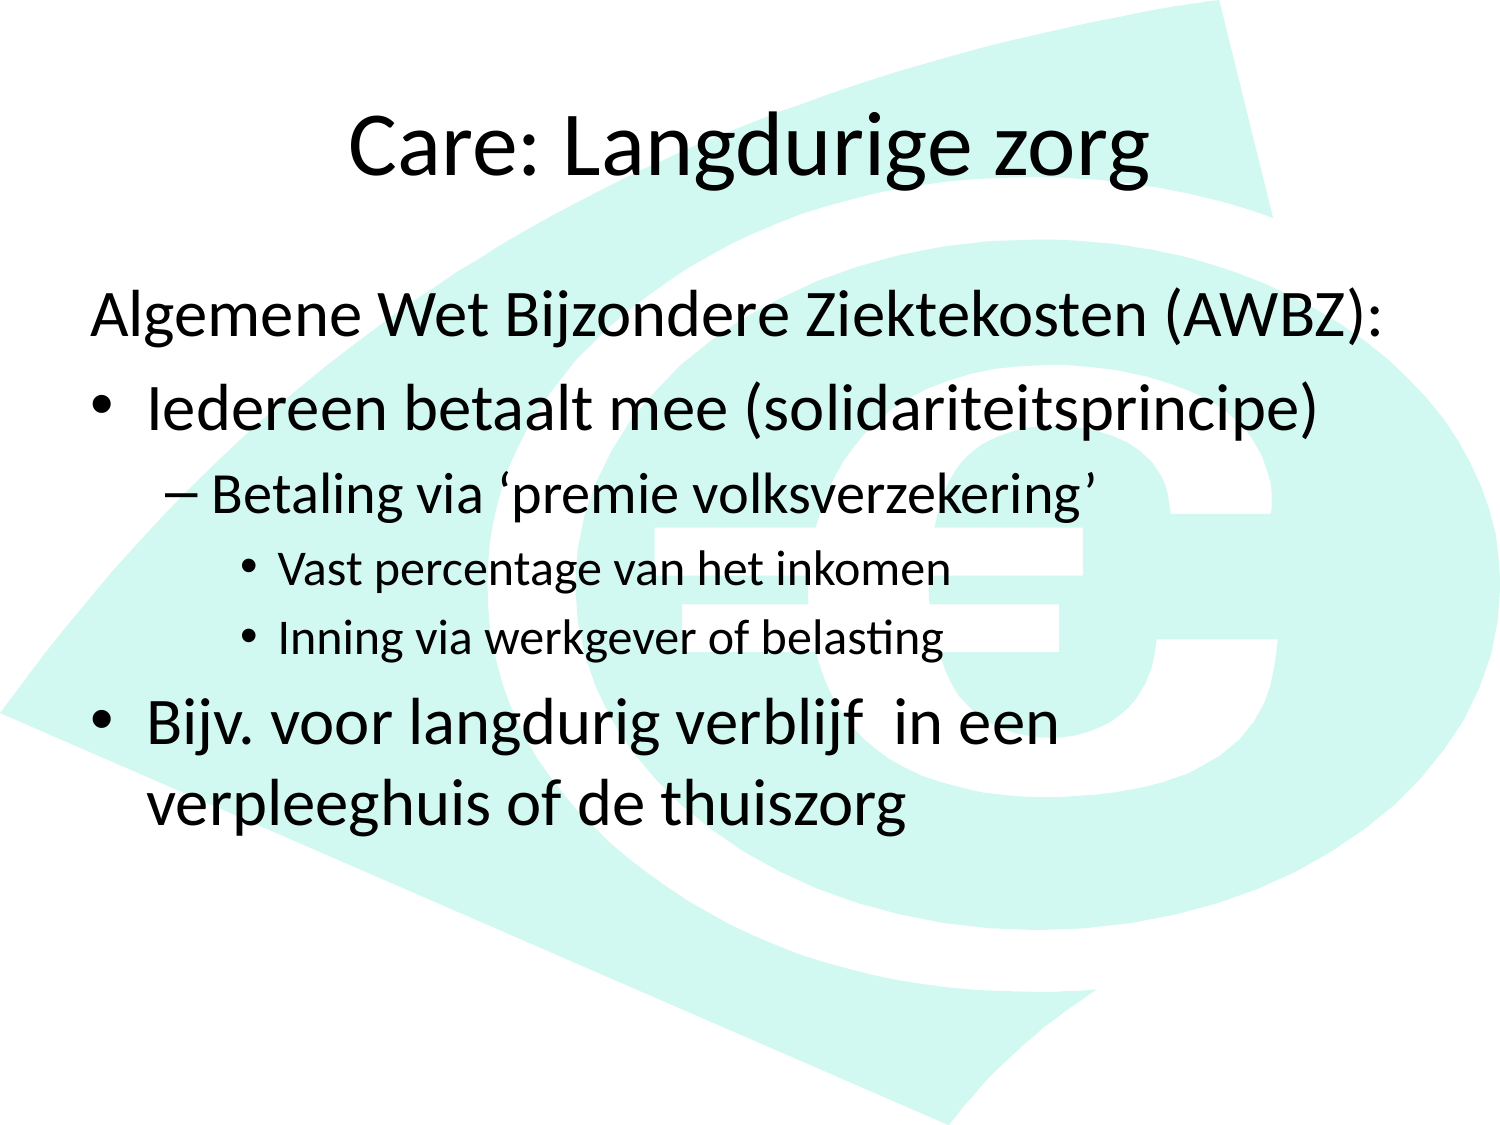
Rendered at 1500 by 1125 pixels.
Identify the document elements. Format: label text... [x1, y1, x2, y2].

title Care: Langdurige zorg [75, 45, 1425, 233]
list Algemene Wet Bijzondere Ziektekosten (AWBZ): Iedereen betaalt mee (solidariteitsprincipe) Betaling via ‘premie volksverzekering’ Vast percentage van het inkomen Inning via werkgever of belasting Bijv. voor langdurig verblijf in een verpleeghuis of de thuiszorg [75, 262, 1425, 1005]
